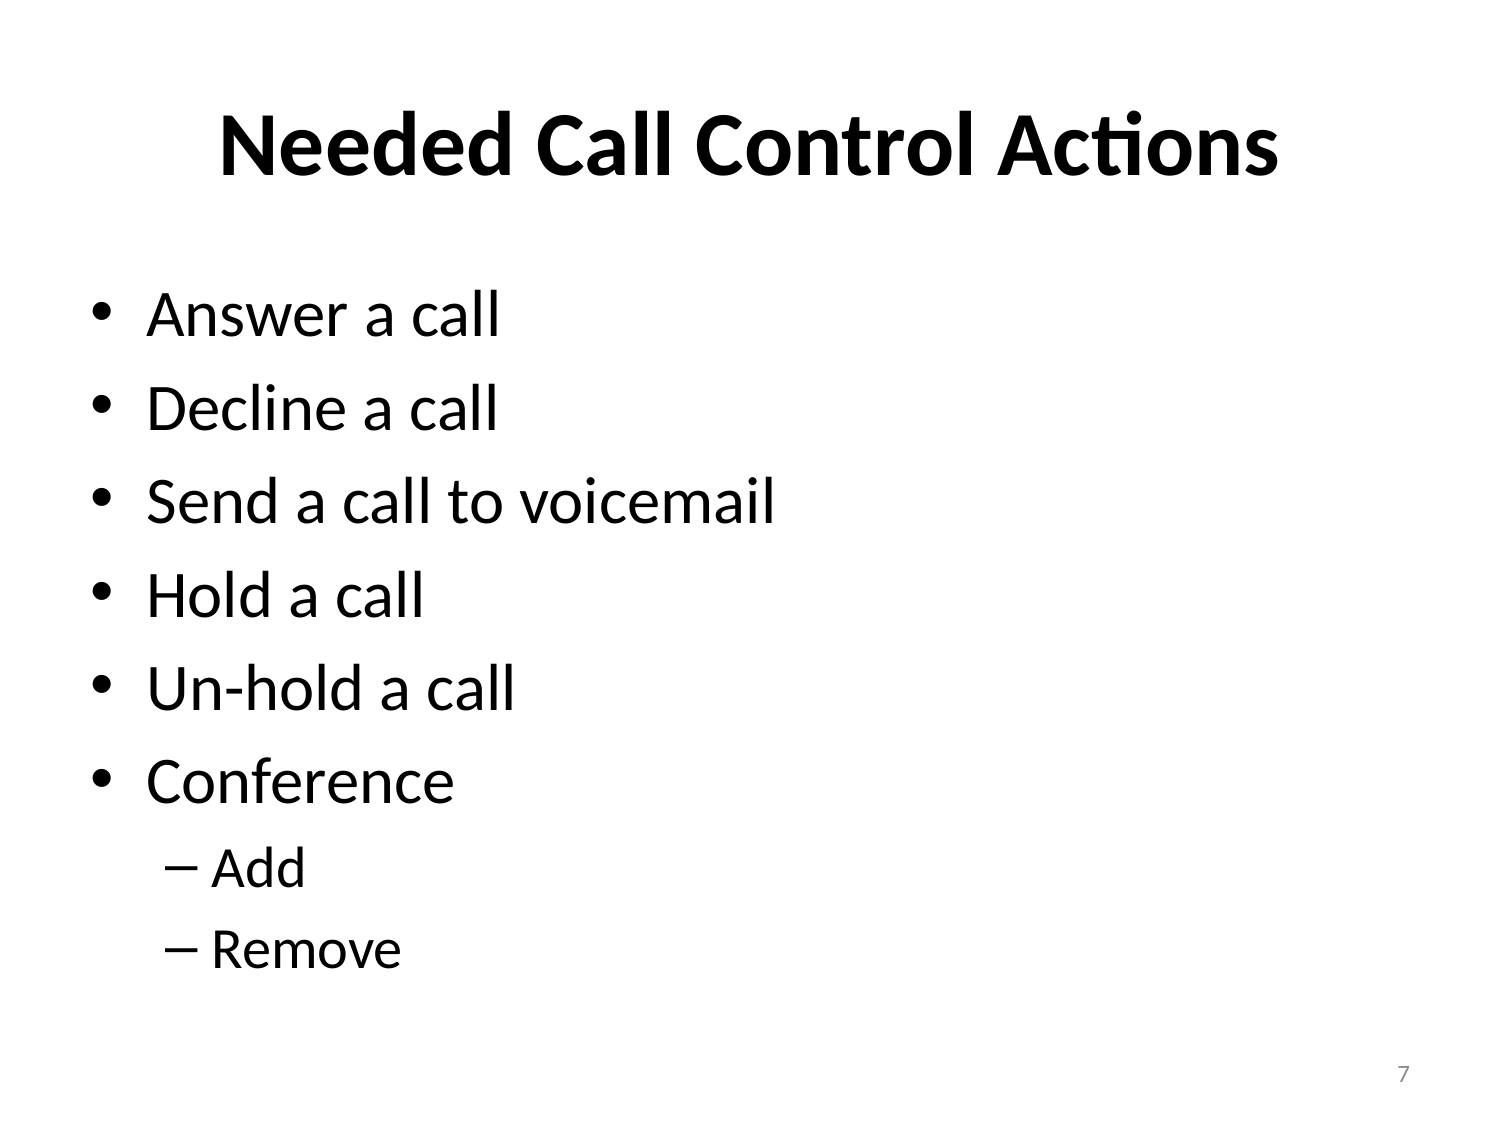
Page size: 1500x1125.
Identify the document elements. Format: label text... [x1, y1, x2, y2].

list Answer a call Decline a call Send a call to voicemail Hold a call Un-hold a call Conference Add Remove [75, 262, 1425, 1005]
title Needed Call Control Actions [75, 45, 1425, 233]
slide_number 7 [1074, 1042, 1425, 1103]
